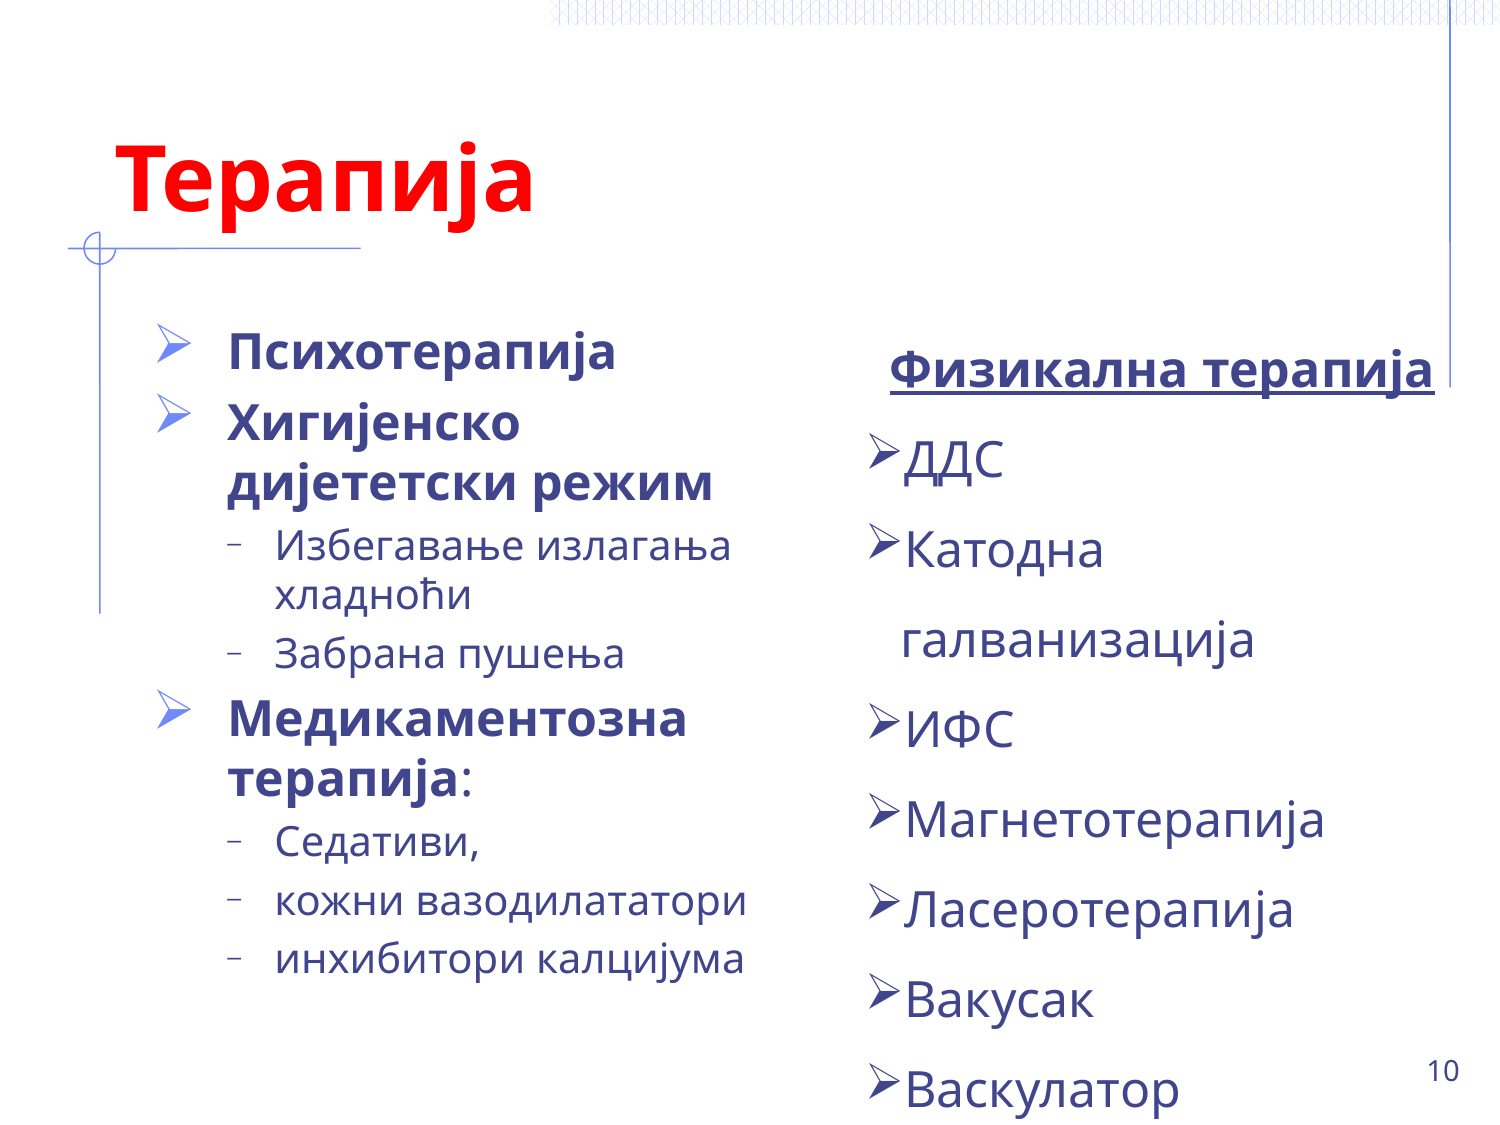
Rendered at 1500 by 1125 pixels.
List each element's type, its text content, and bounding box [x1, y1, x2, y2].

text_box Физикална терапија ДДС Катодна галванизација ИФС Магнетотерапија Ласеротерапија Вакусак Васкулатор [849, 299, 1475, 1125]
title Терапија [99, 49, 1376, 238]
list Психотерапија Хигијенско дијететски режим Избегавање излагања хладноћи Забрана пушења Медикаментозна терапија: Седативи, кожни вазодилататори инхибитори калцијума [137, 312, 776, 988]
